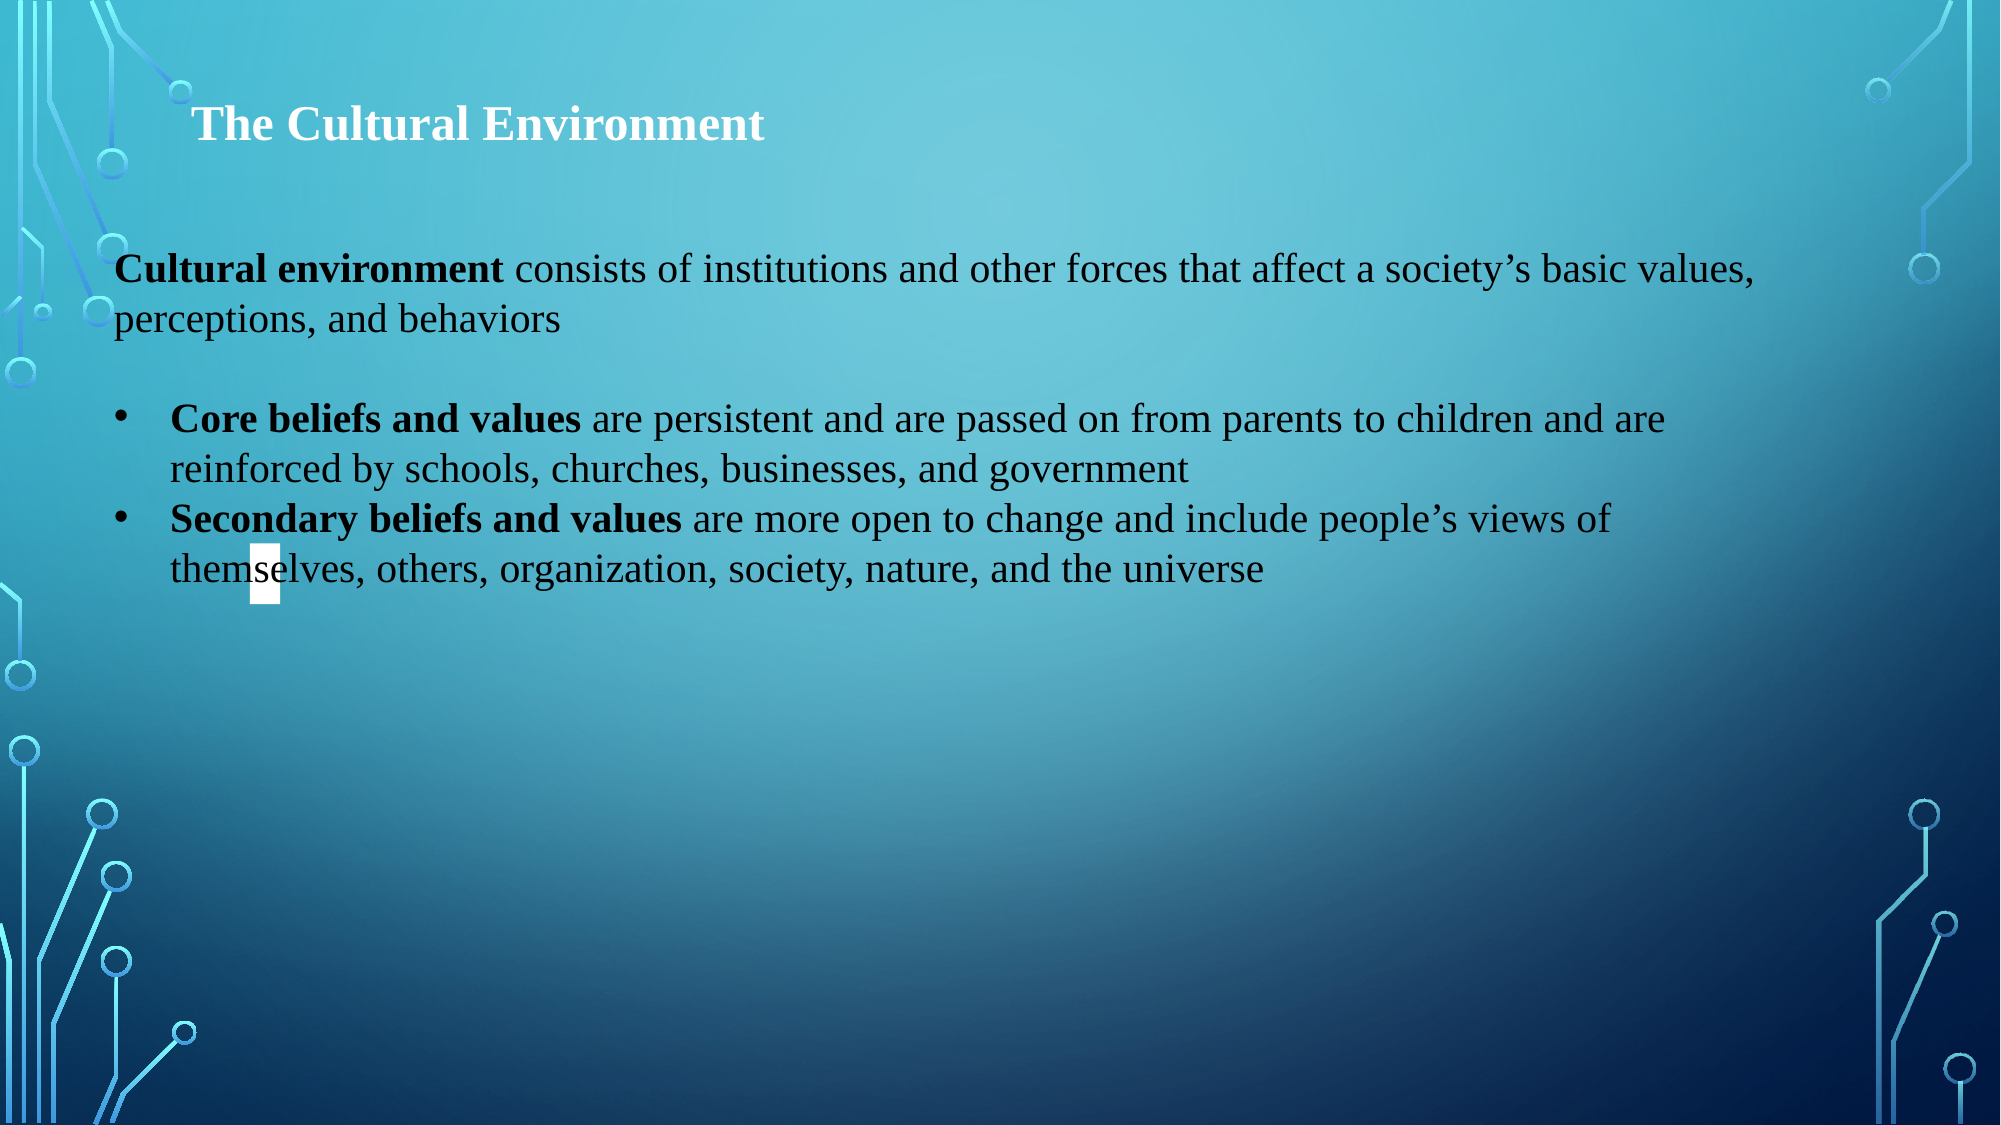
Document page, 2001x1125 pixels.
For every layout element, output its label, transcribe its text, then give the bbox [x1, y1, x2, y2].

text_box Cultural environment consists of institutions and other forces that affect a society’s basic values, perceptions, and behaviors Core beliefs and values are persistent and are passed on from parents to children and are reinforced by schools, churches, businesses, and government Secondary beliefs and values are more open to change and include people’s views of themselves, others, organization, society, nature, and the universe [99, 233, 1823, 658]
text_box The Cultural Environment [0, 26, 1116, 215]
